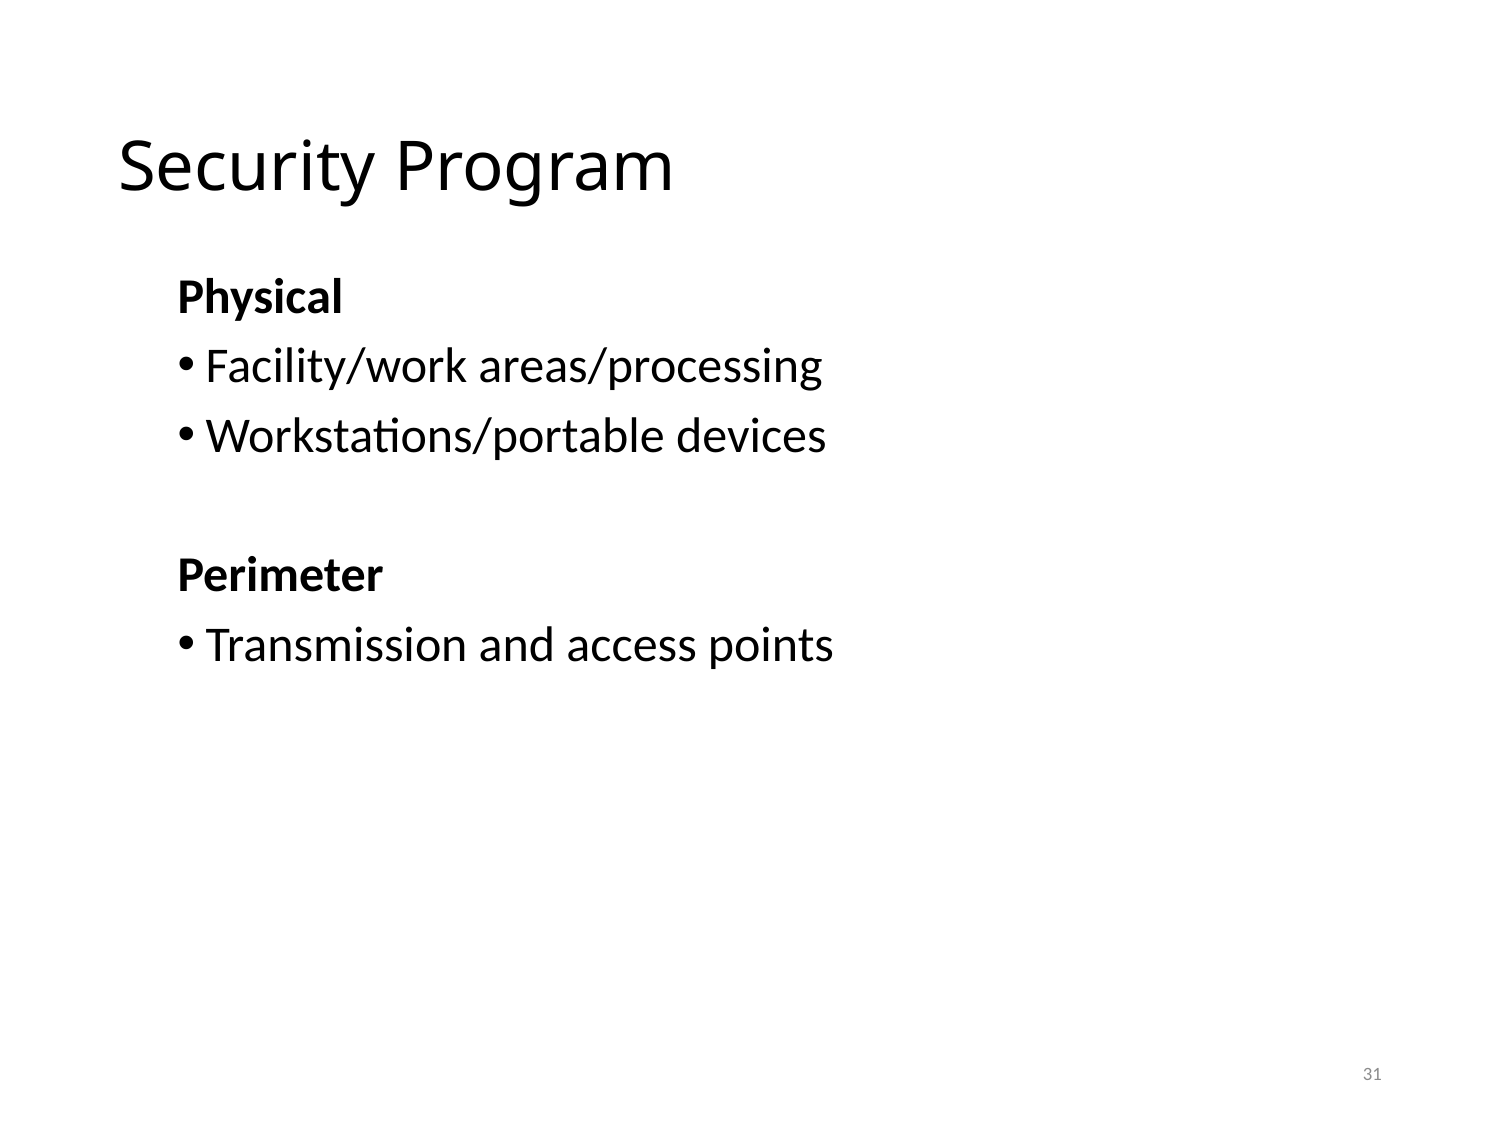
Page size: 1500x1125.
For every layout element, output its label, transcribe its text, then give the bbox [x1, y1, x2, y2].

slide_number 31 [1059, 1042, 1397, 1103]
title Security Program [103, 59, 1397, 278]
list Physical Facility/work areas/processing Workstations/portable devices Perimeter Transmission and access points [162, 262, 1425, 1005]
